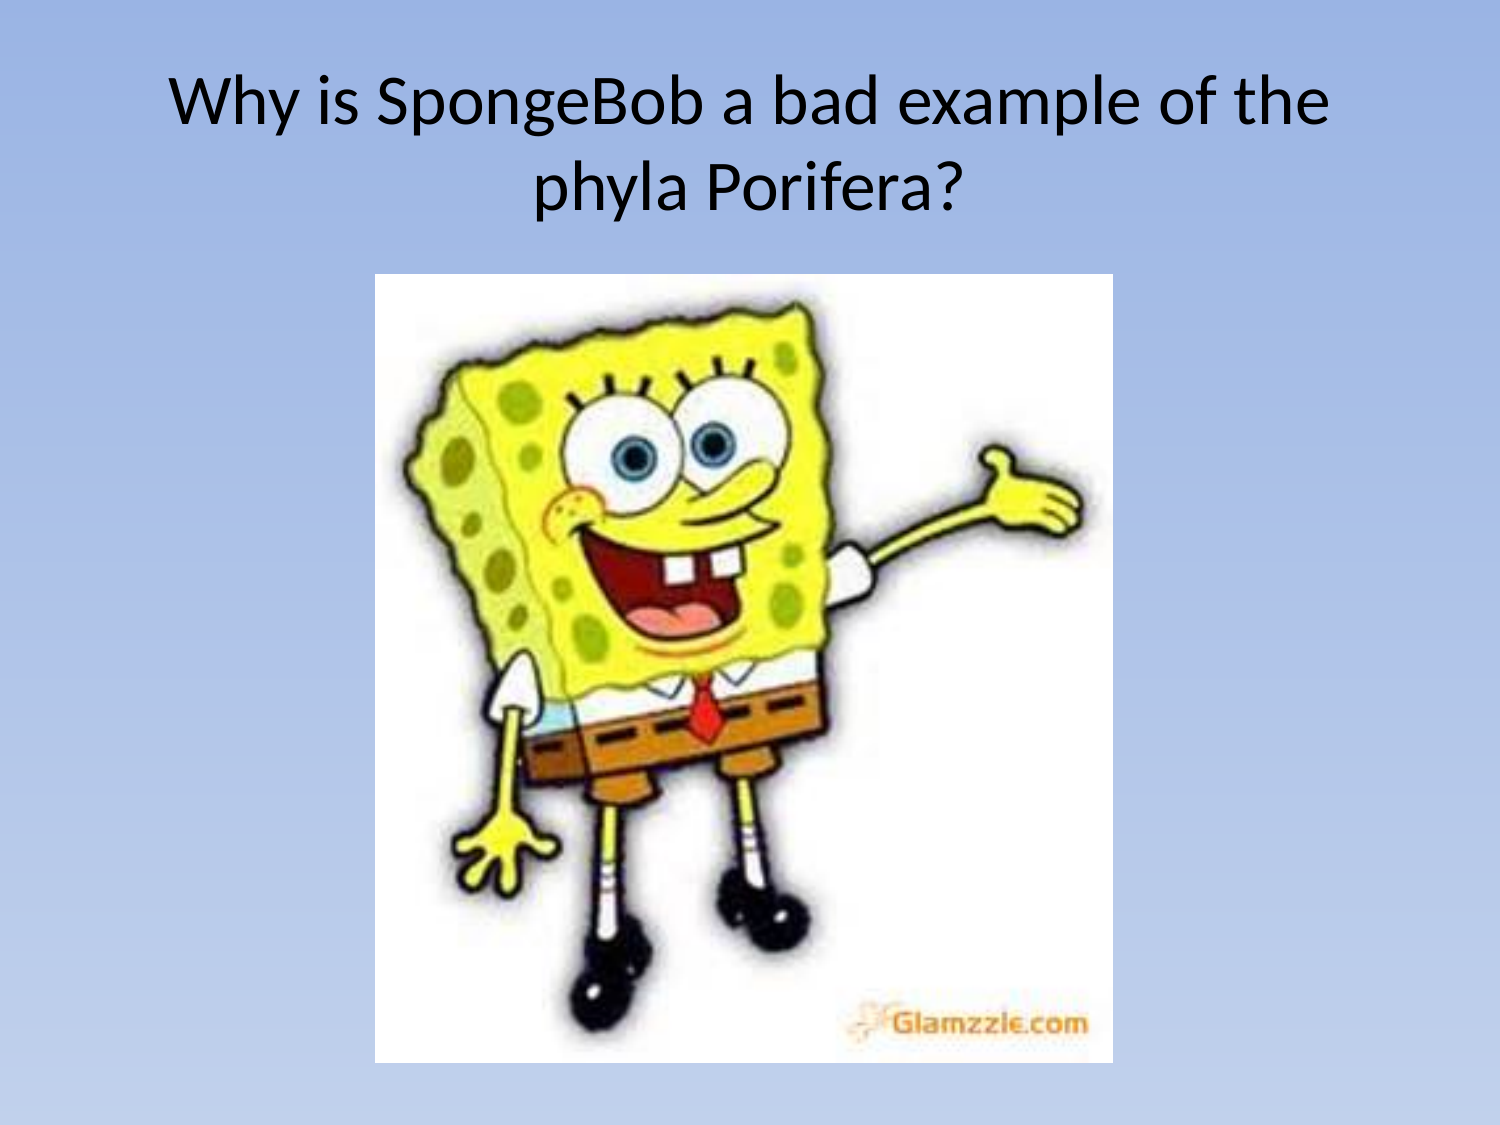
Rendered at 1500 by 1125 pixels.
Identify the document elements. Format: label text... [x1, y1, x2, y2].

title Why is SpongeBob a bad example of the phyla Porifera? [75, 45, 1425, 233]
picture [374, 274, 1113, 1063]
